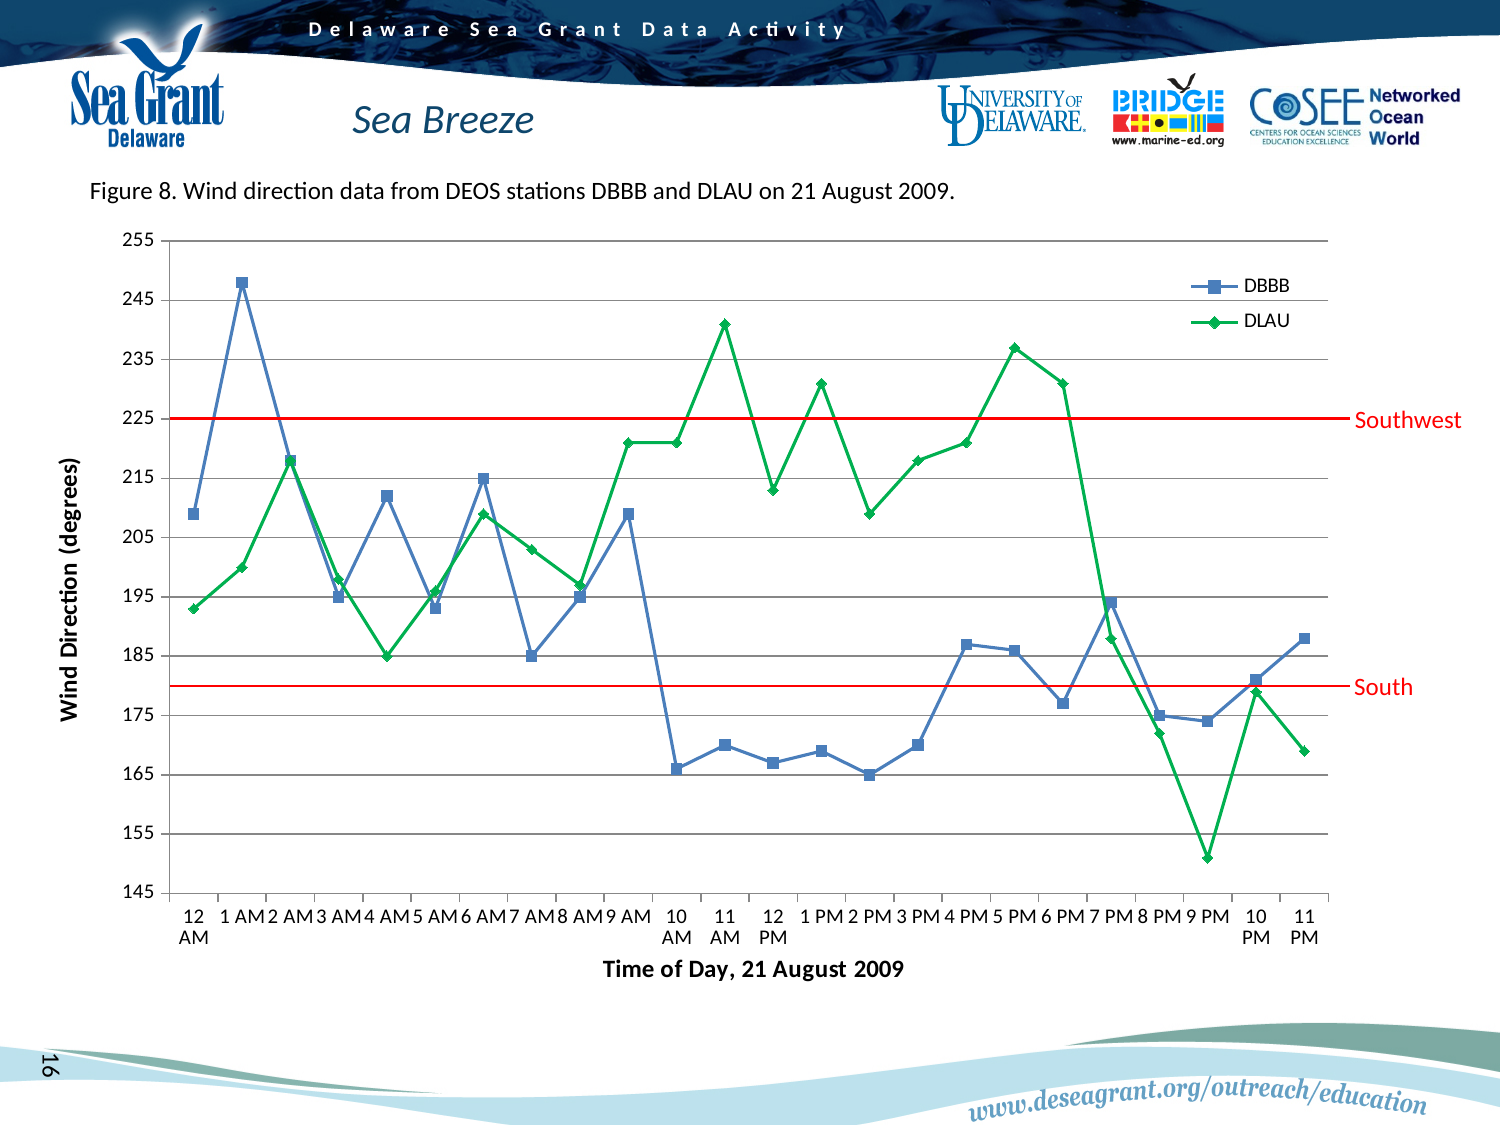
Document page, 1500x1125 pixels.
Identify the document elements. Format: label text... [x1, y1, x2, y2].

picture [0, 0, 1500, 1125]
text_box 16 [30, 1037, 76, 1096]
chart [49, 212, 1363, 1001]
text_box South [1366, 663, 1477, 709]
text_box Figure 8. Wind direction data from DEOS stations DBBB and DLAU on 21 August 2009. [74, 167, 1425, 212]
text_box Southwest [1366, 395, 1478, 441]
